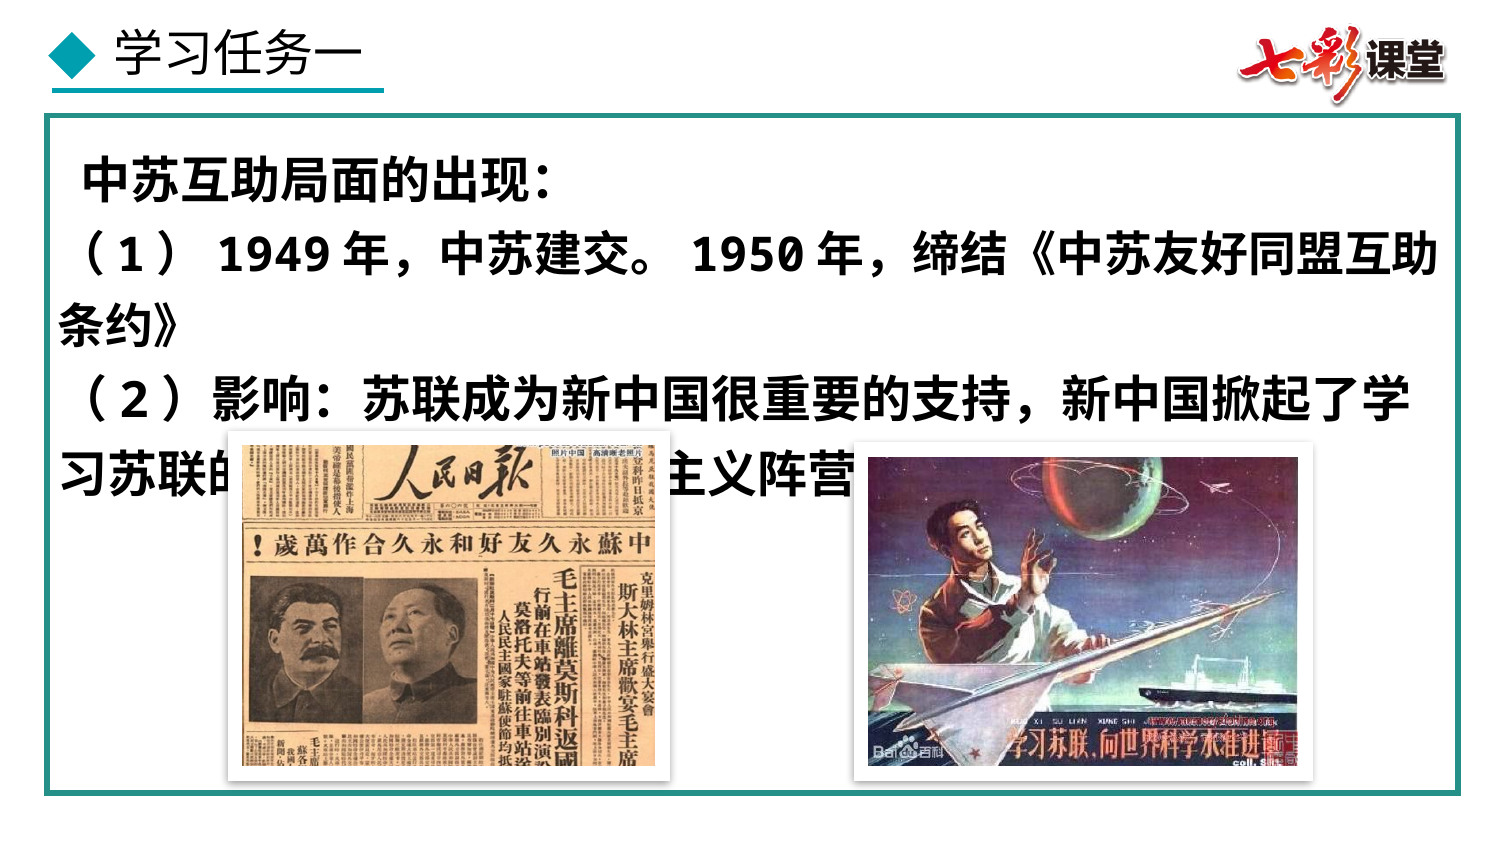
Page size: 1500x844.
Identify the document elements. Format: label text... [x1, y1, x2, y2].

text_box 中苏互助局面的出现： （1）1949年，中苏建交。1950年，缔结《中苏友好同盟互助条约》 （2）影响：苏联成为新中国很重要的支持，新中国掀起了学习苏联的热潮。加强了社会主义阵营力量。 [42, 126, 1458, 510]
picture [1234, 20, 1451, 108]
picture [241, 444, 656, 767]
picture [867, 456, 1299, 767]
